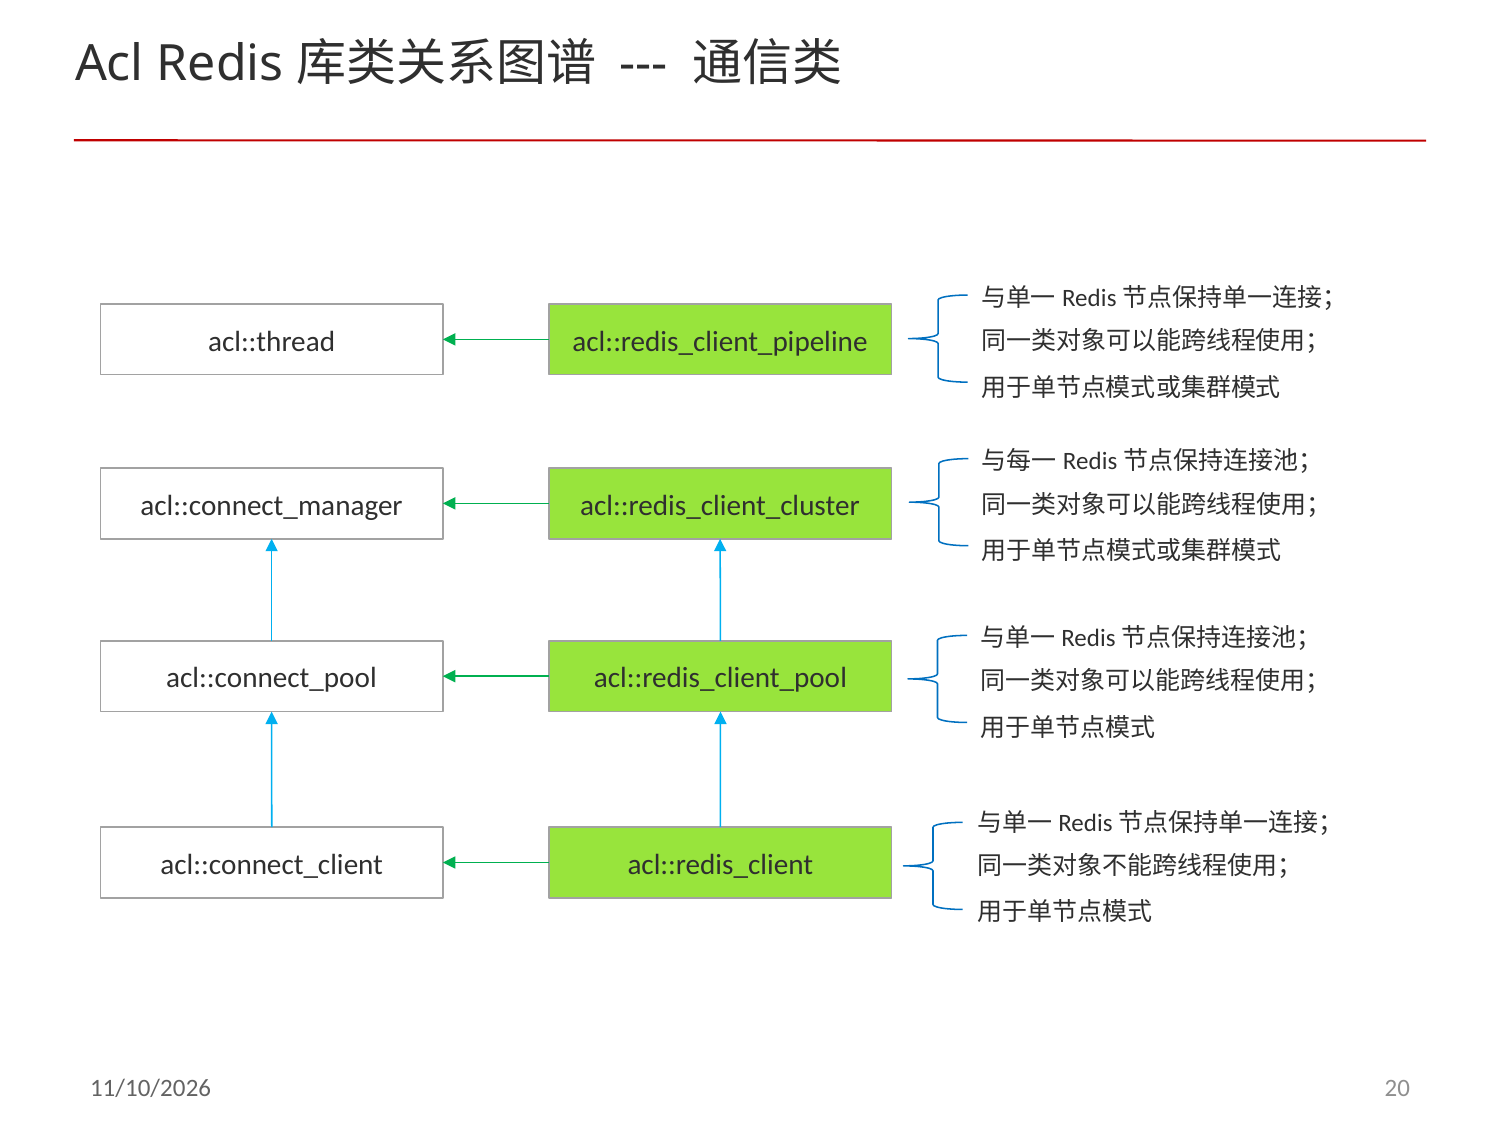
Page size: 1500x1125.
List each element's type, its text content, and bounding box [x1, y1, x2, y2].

text_box 同一类对象不能跨线程使用； [962, 842, 1341, 887]
text_box [908, 457, 969, 547]
text_box acl::connect_manager [98, 466, 445, 541]
text_box 用于单节点模式 [962, 887, 1341, 933]
text_box [902, 821, 963, 911]
text_box 与单一Redis节点保持单一连接； [966, 273, 1345, 317]
text_box 用于单节点模式或集群模式 [966, 363, 1345, 409]
text_box [907, 634, 968, 724]
text_box acl::connect_pool [98, 639, 445, 714]
text_box 与单一Redis节点保持单一连接； [962, 798, 1341, 842]
text_box acl::redis_client [547, 825, 893, 900]
text_box 同一类对象可以能跨线程使用； [966, 317, 1345, 362]
text_box 用于单节点模式 [965, 704, 1344, 749]
text_box acl::connect_client [99, 825, 445, 900]
text_box acl::redis_client_pool [547, 639, 894, 714]
title Acl Redis库类关系图谱 --- 通信类 [75, 30, 1235, 136]
text_box acl::redis_client_pipeline [547, 302, 893, 377]
text_box 同一类对象可以能跨线程使用； [965, 657, 1344, 703]
text_box [907, 294, 968, 383]
text_box 用于单节点模式或集群模式 [967, 527, 1346, 573]
text_box 与每一Redis节点保持连接池； [967, 437, 1346, 480]
text_box 同一类对象可以能跨线程使用； [967, 480, 1346, 526]
text_box acl::thread [98, 302, 445, 377]
text_box 与单一Redis节点保持连接池； [965, 614, 1344, 657]
text_box acl::redis_client_cluster [547, 466, 893, 541]
